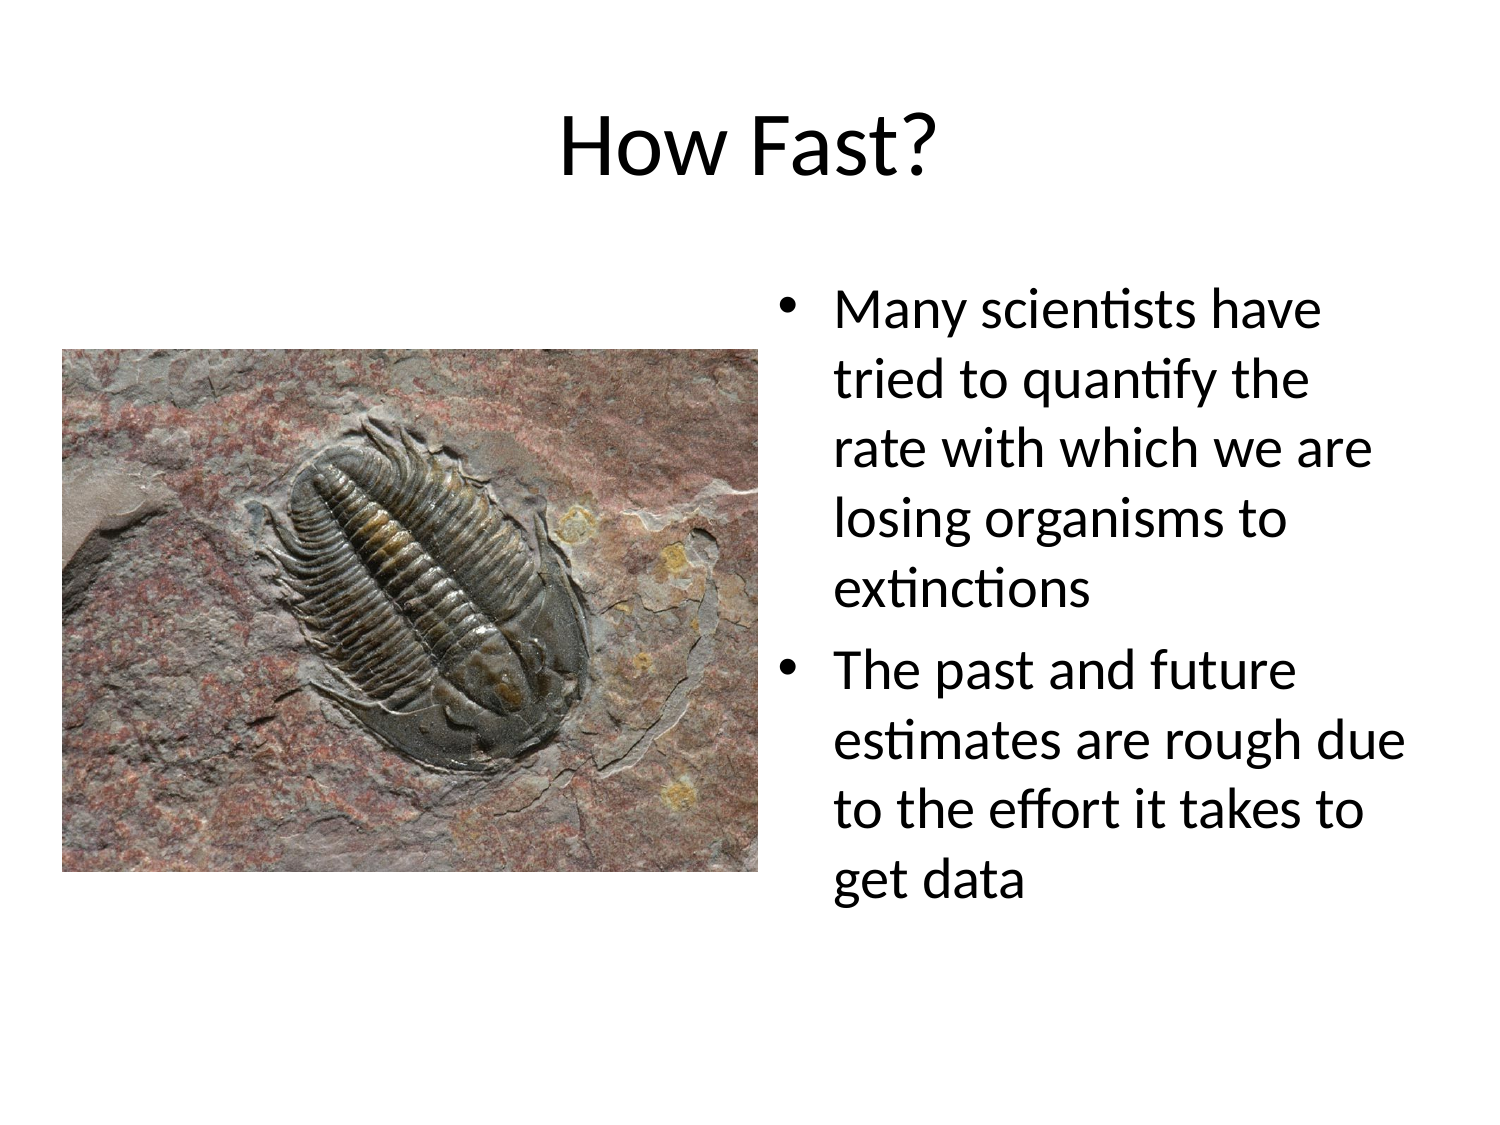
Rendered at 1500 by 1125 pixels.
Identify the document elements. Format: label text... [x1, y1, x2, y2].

picture [62, 349, 758, 872]
list Many scientists have tried to quantify the rate with which we are losing organisms to extinctions The past and future estimates are rough due to the effort it takes to get data [762, 262, 1425, 1005]
title How Fast? [75, 45, 1425, 233]
